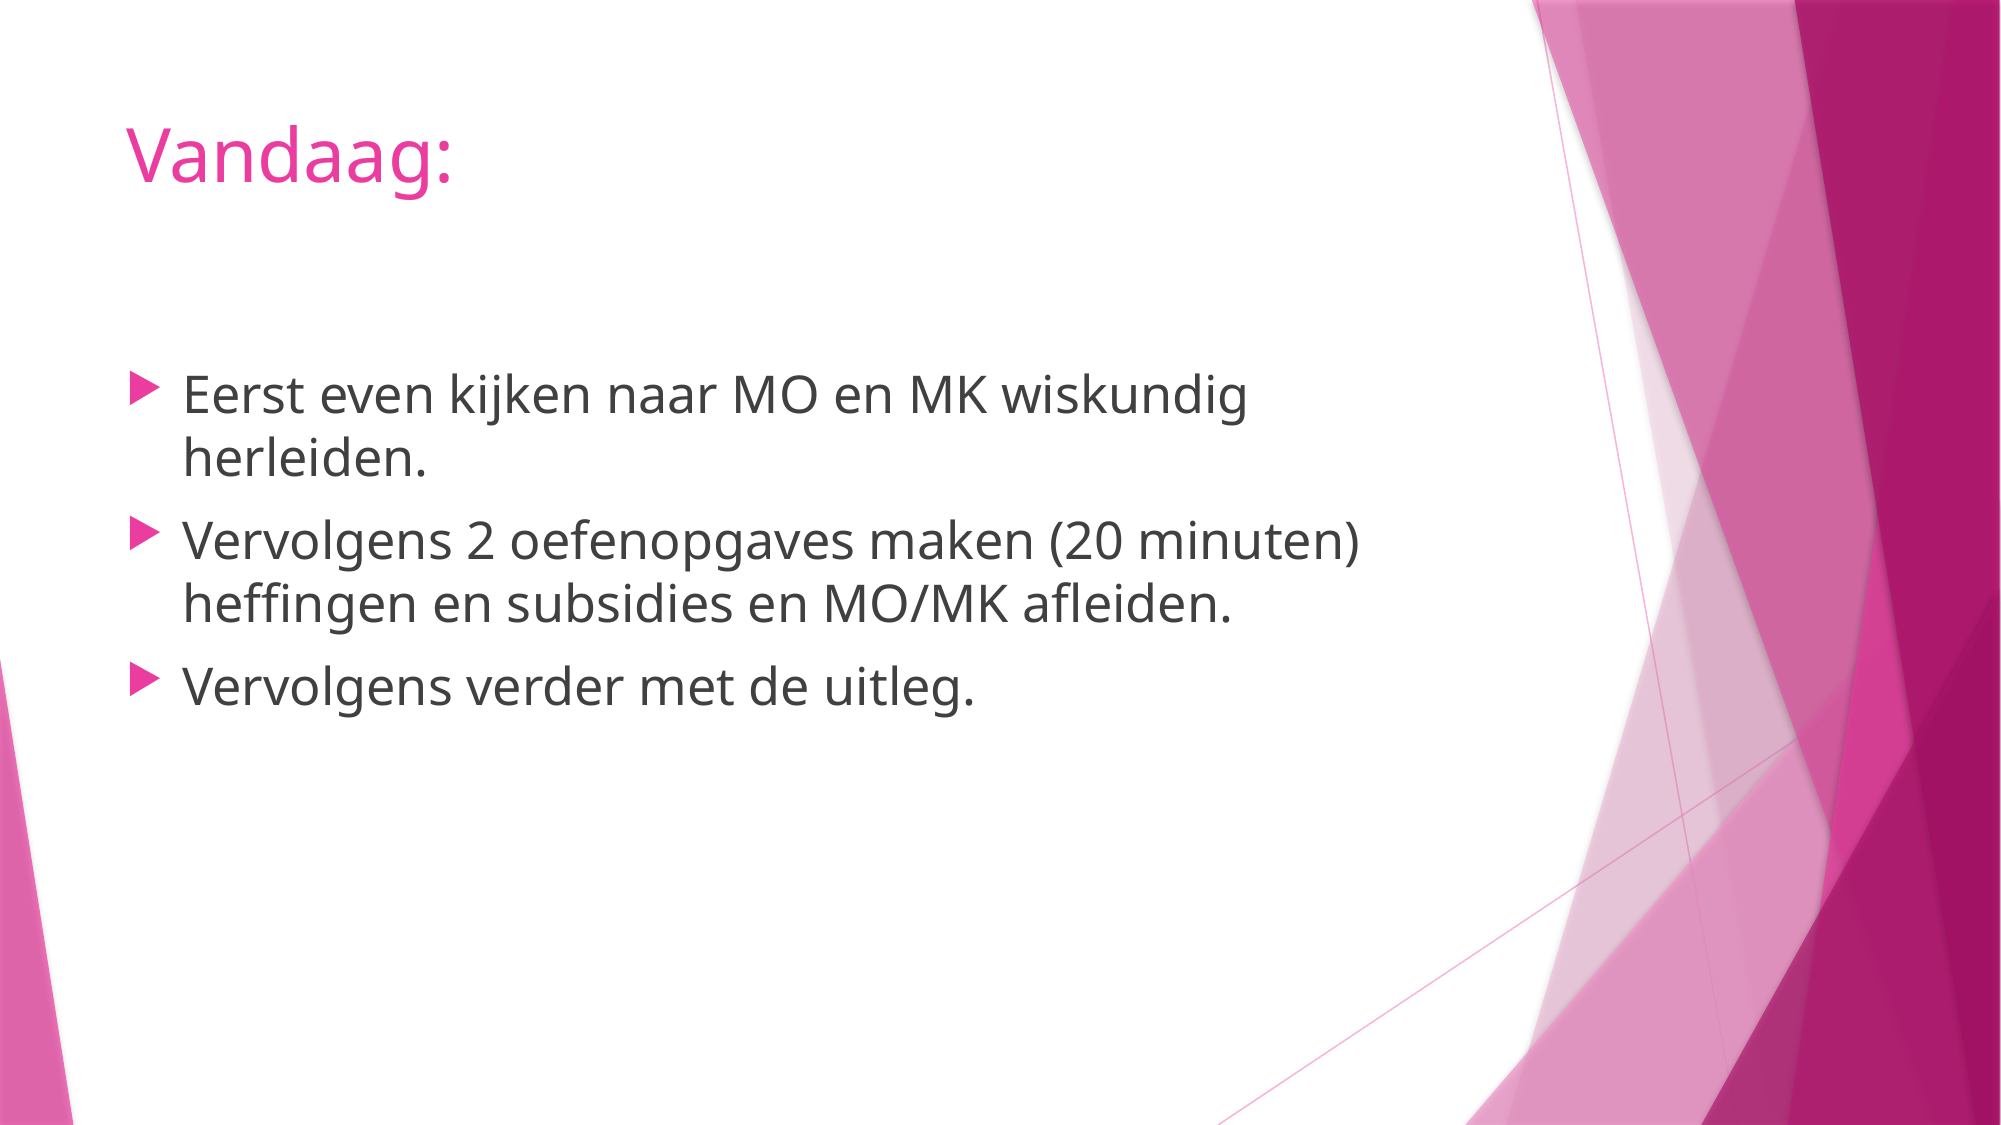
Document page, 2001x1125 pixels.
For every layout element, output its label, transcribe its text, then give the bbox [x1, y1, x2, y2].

list Eerst even kijken naar MO en MK wiskundig herleiden. Vervolgens 2 oefenopgaves maken (20 minuten) heffingen en subsidies en MO/MK afleiden. Vervolgens verder met de uitleg. [111, 354, 1522, 992]
title Vandaag: [111, 99, 1522, 317]
